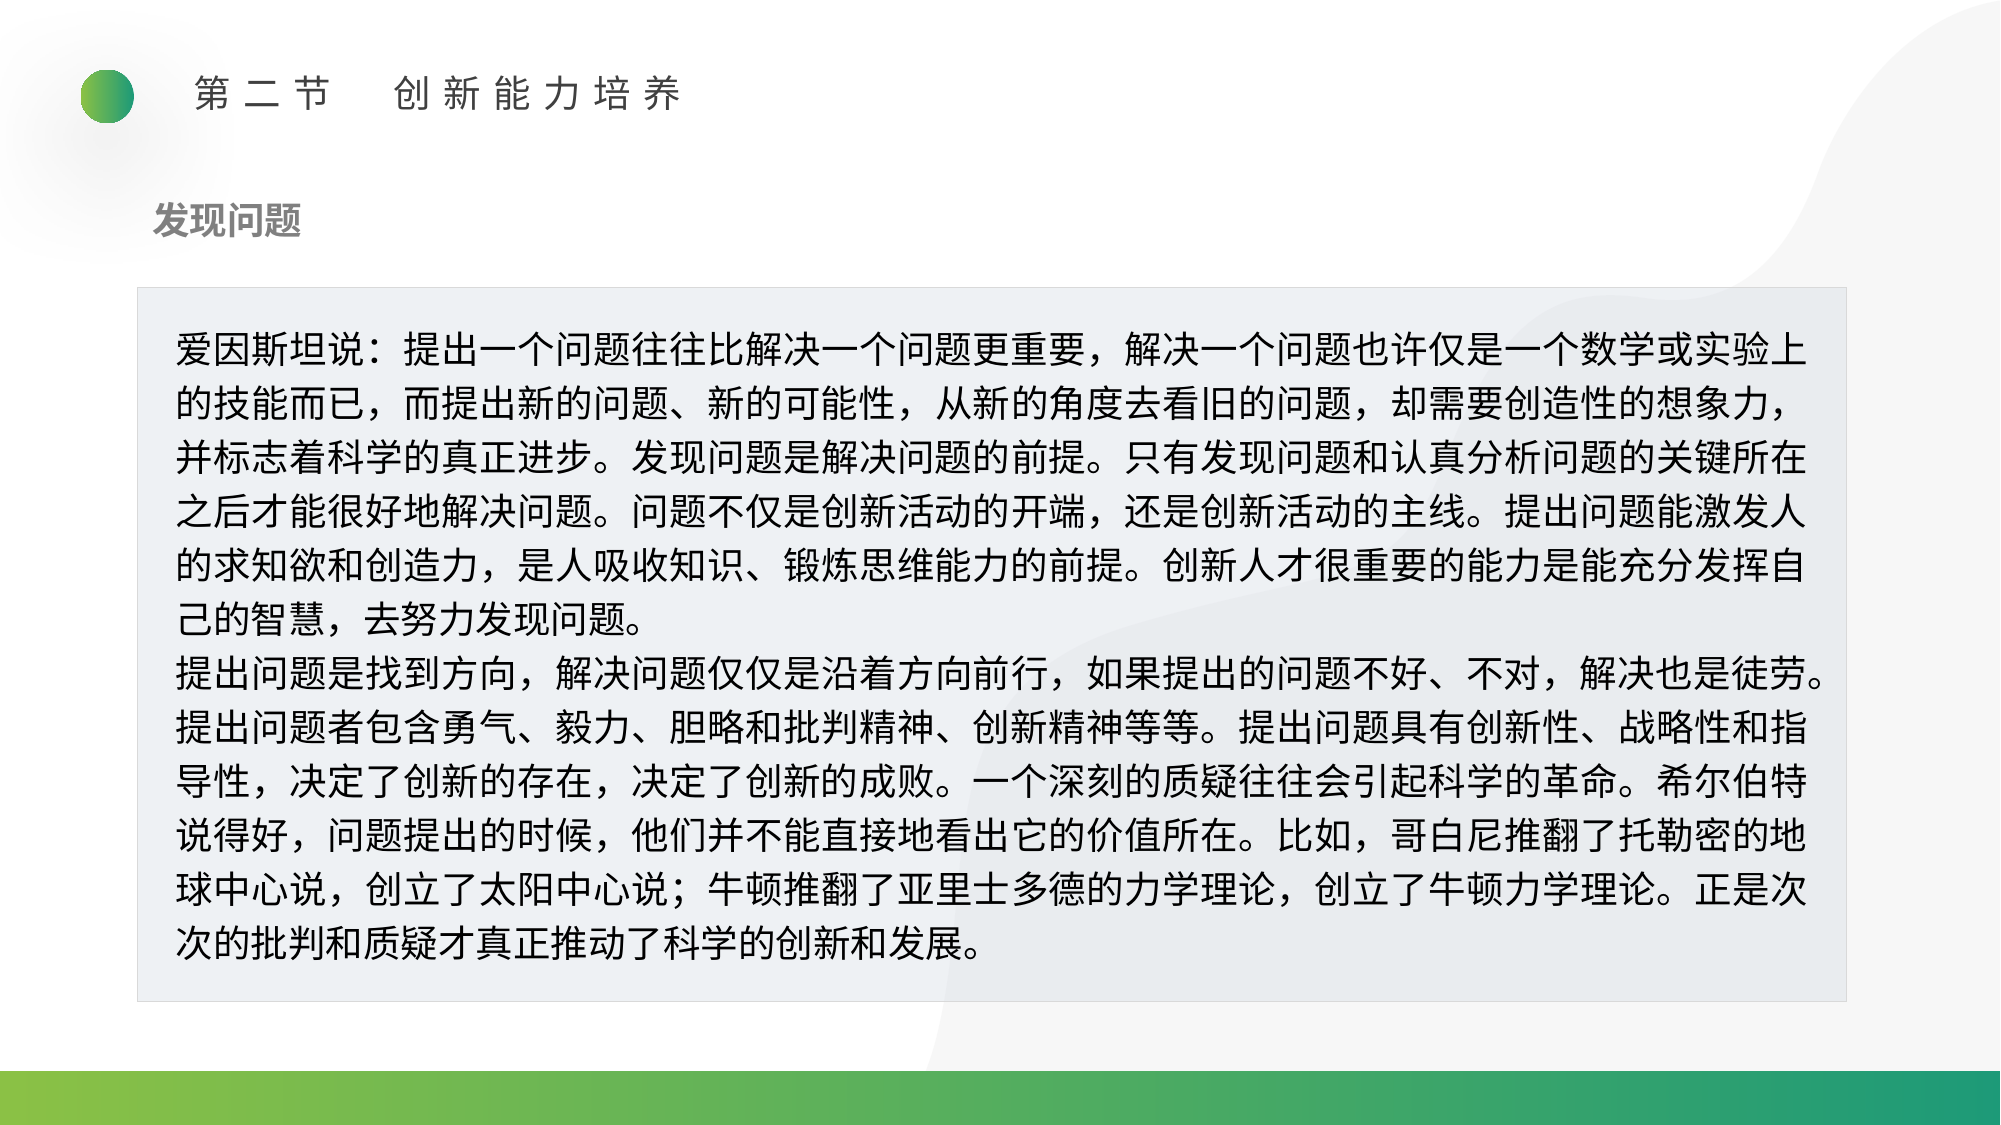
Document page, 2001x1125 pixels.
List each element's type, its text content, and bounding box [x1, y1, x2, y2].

text_box 第二节 创新能力培养 [178, 62, 923, 123]
text_box 爱因斯坦说：提出一个问题往往比解决一个问题更重要，解决一个问题也许仅是一个数学或实验上的技能而已，而提出新的问题、新的可能性，从新的角度去看旧的问题，却需要创造性的想象力，并标志着科学的真正进步。发现问题是解决问题的前提。只有发现问题和认真分析问题的关键所在之后才能很好地解决问题。问题不仅是创新活动的开端，还是创新活动的主线。提出问题能激发人的求知欲和创造力，是人吸收知识、锻炼思维能力的前提。创新人才很重要的能力是能充分发挥自己的智慧，去努力发现问题。 提出问题是找到方向，解决问题仅仅是沿着方向前行，如果提出的问题不好、不对，解决也是徒劳。提出问题者包含勇气、毅力、胆略和批判精神、创新精神等等。提出问题具有创新性、战略性和指导性，决定了创新的存在，决定了创新的成败。一个深刻的质疑往往会引起科学的革命。希尔伯特说得好，问题提出的时候，他们并不能直接地看出它的价值所在。比如，哥白尼推翻了托勒密的地球中心说，创立了太阳中心说；牛顿推翻了亚里士多德的力学理论，创立了牛顿力学理论。正是次次的批判和质疑才真正推动了科学的创新和发展。 [160, 310, 1823, 973]
text_box [136, 286, 1847, 1003]
text_box 发现问题 [137, 189, 988, 250]
